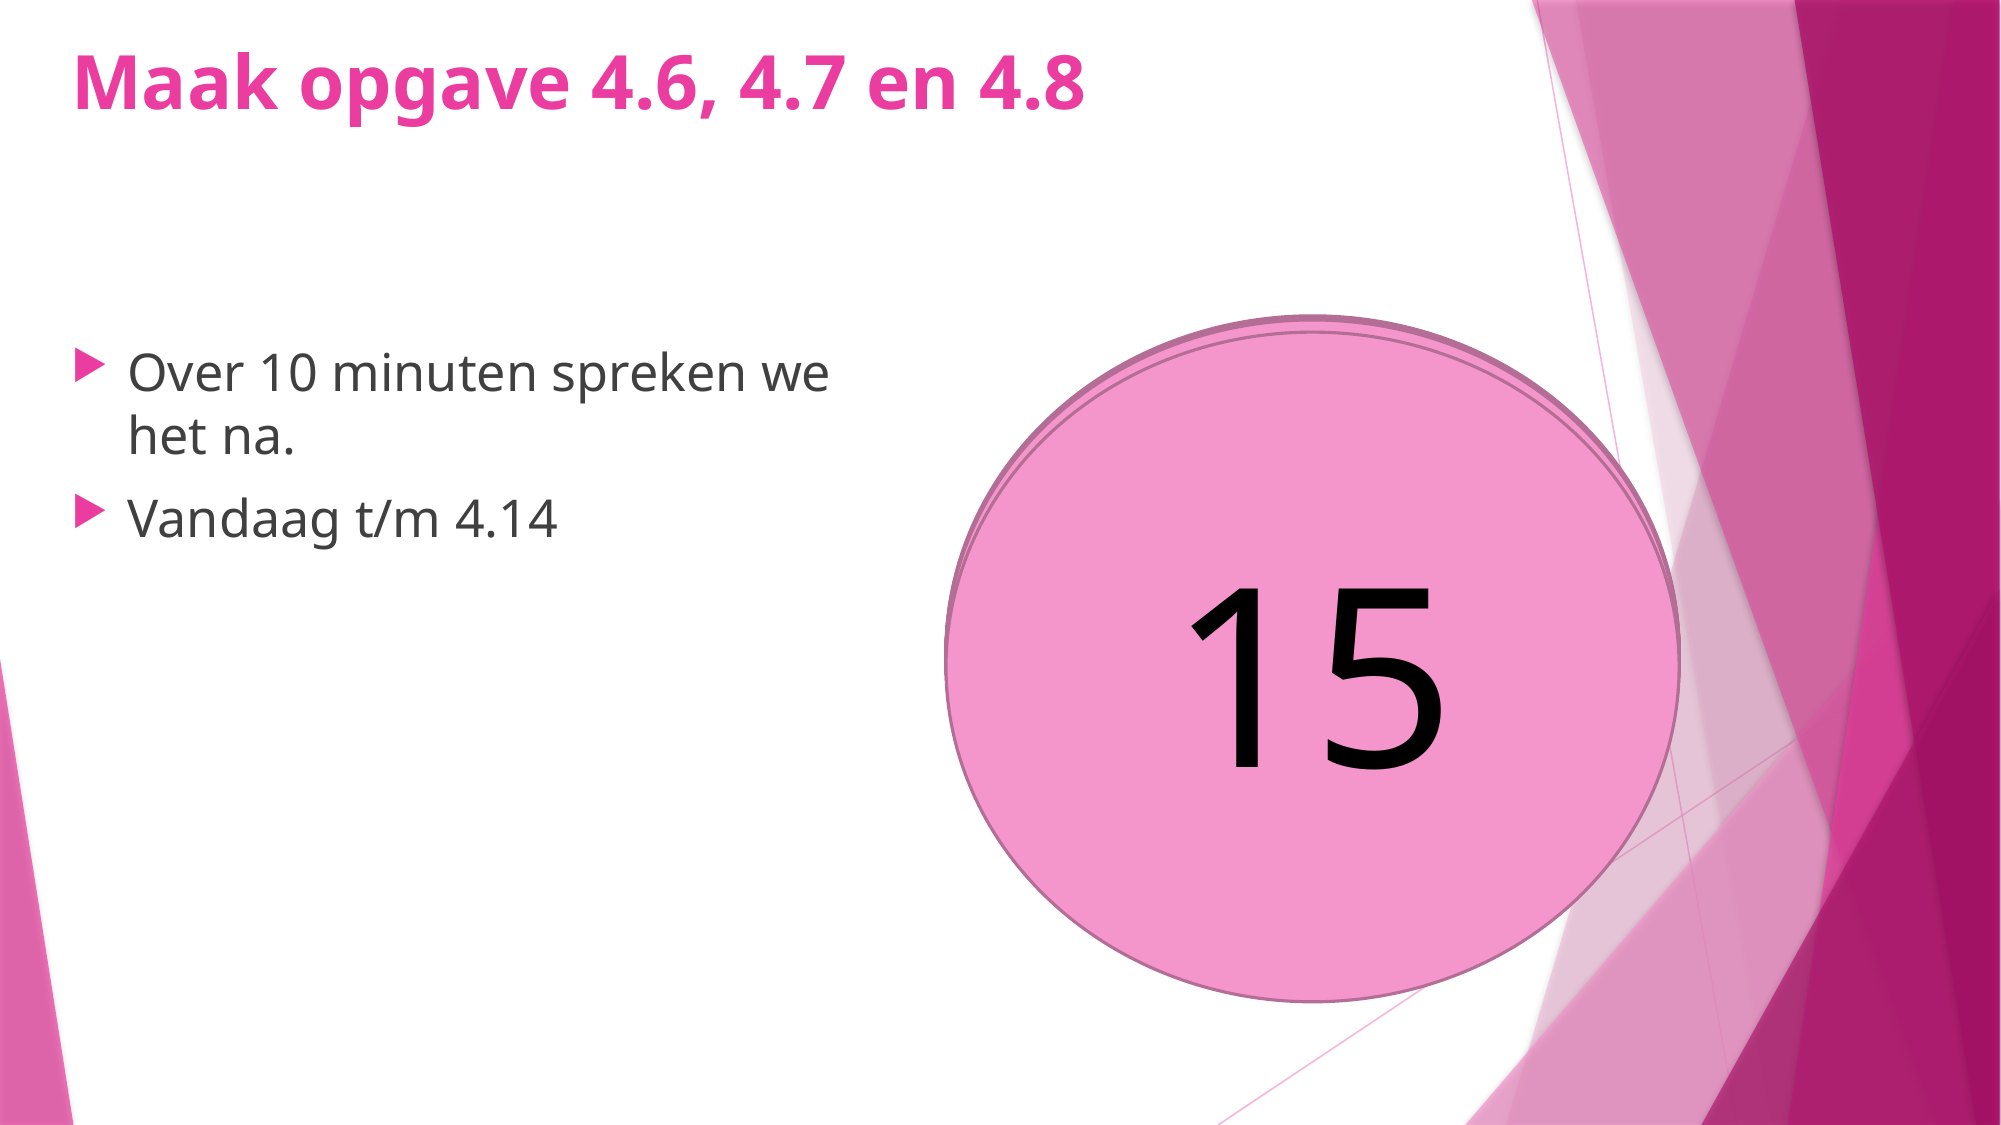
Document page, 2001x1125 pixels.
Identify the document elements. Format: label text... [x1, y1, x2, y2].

text_box 15 [944, 330, 1681, 1004]
title Maak opgave 4.6, 4.7 en 4.8 [56, 27, 1522, 319]
list Over 10 minuten spreken we het na. Vandaag t/m 4.14 [56, 332, 865, 1112]
text_box 14 [944, 318, 1681, 648]
text_box 10 [959, 314, 1668, 562]
